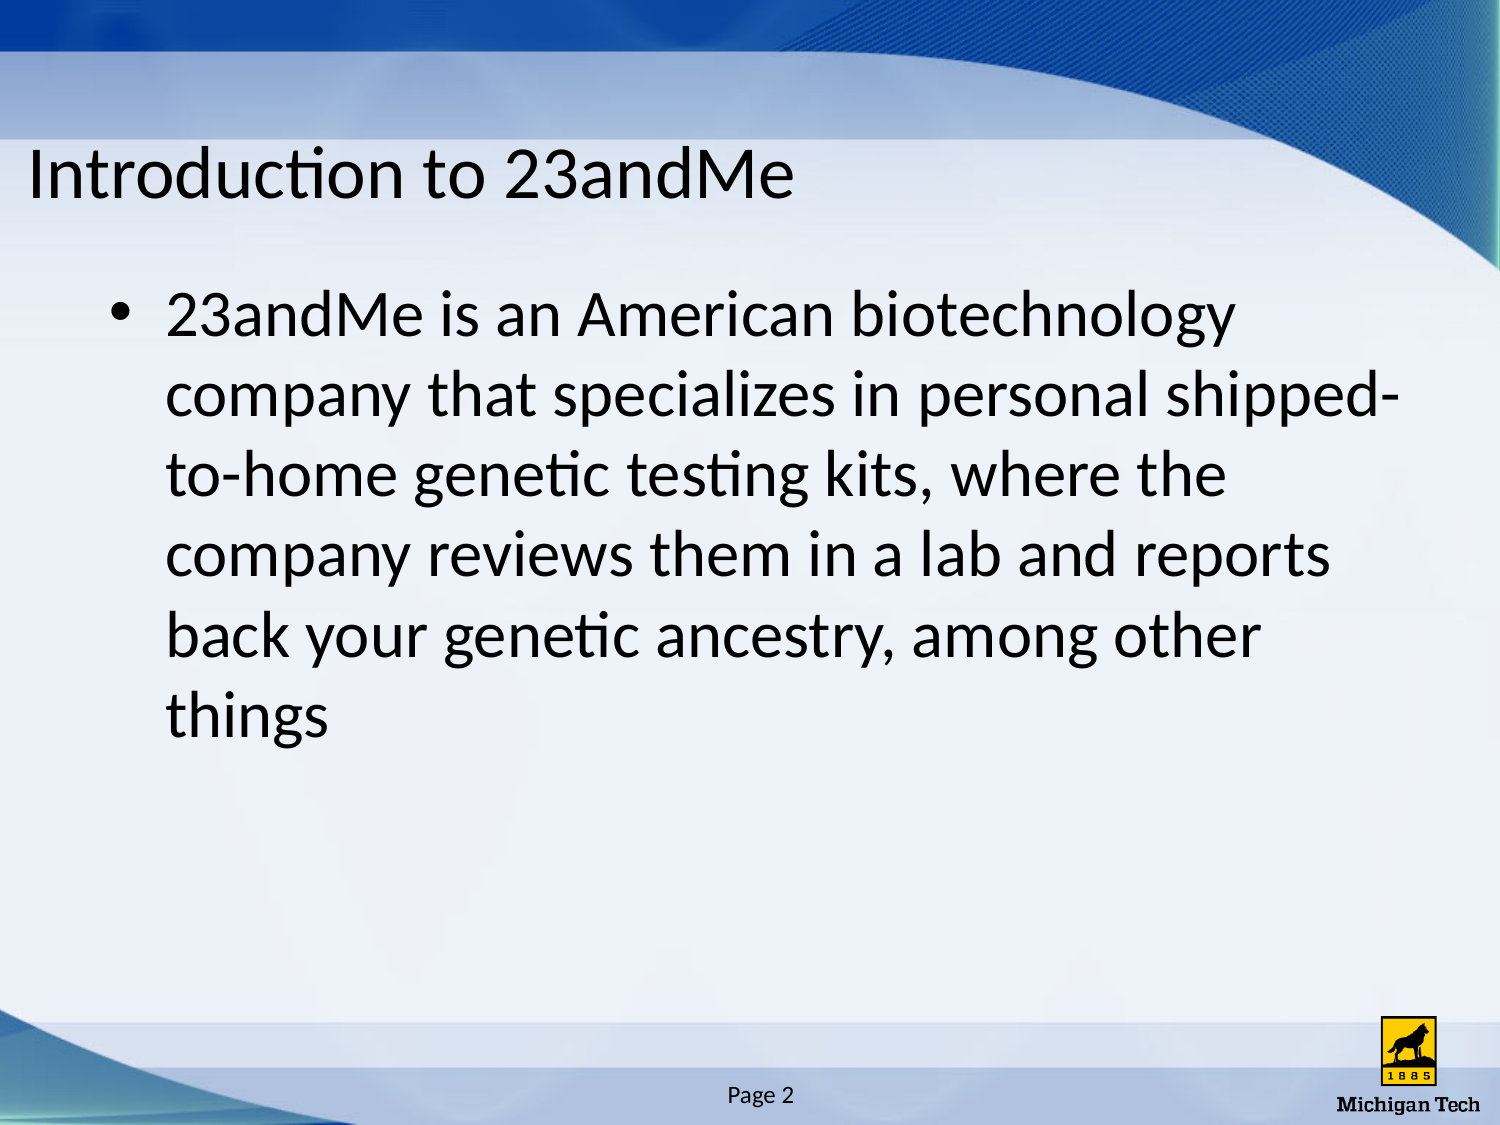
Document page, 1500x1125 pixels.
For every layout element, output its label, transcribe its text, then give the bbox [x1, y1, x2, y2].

picture [0, 0, 1500, 1125]
list 23andMe is an American biotechnology company that specializes in personal shipped-to-home genetic testing kits, where the company reviews them in a lab and reports back your genetic ancestry, among other things [75, 262, 1425, 1063]
title Introduction to 23andMe [12, 75, 1263, 263]
